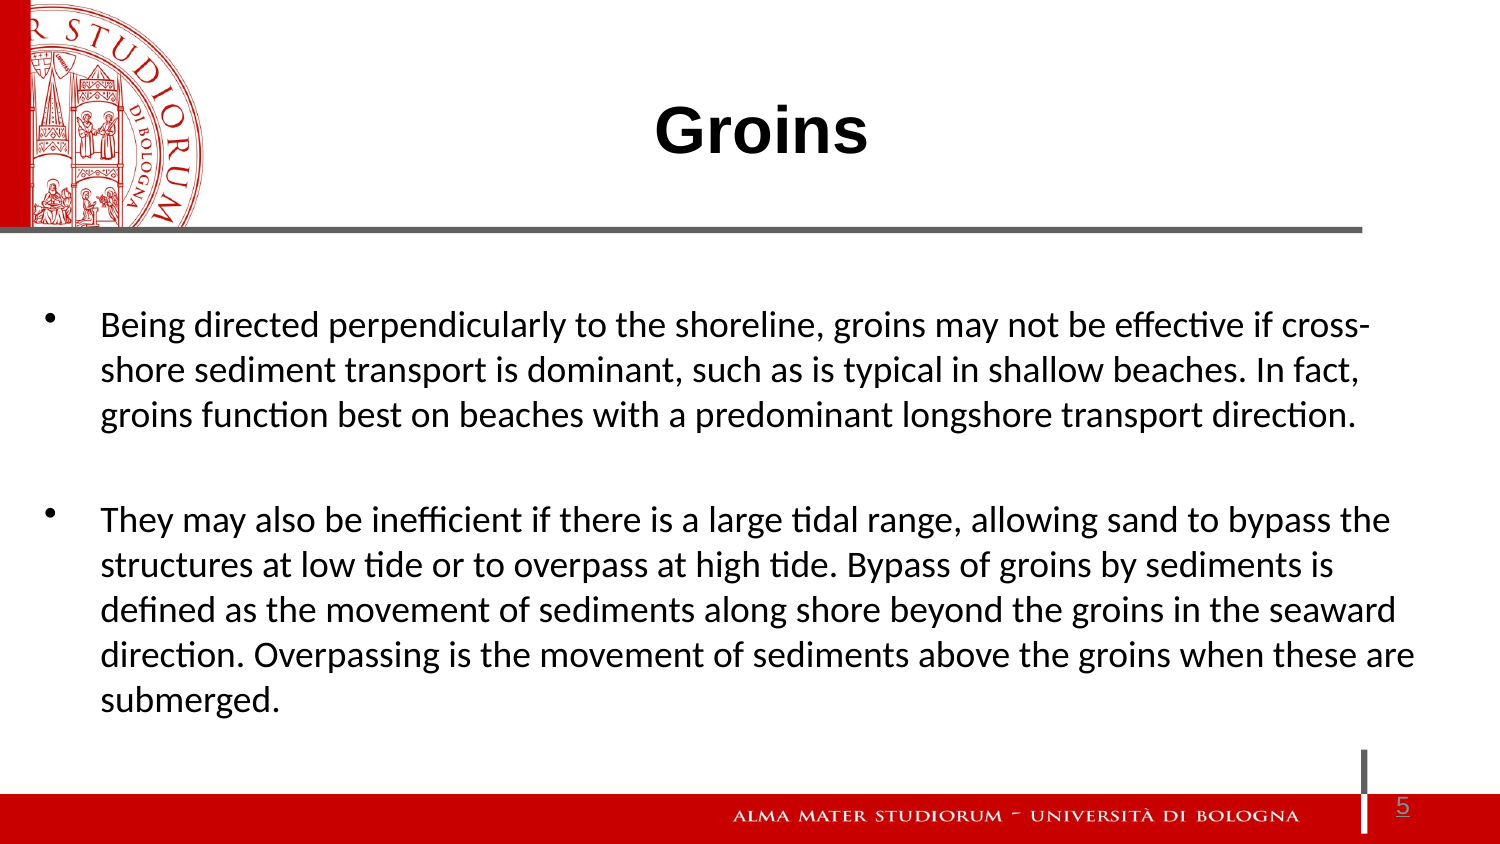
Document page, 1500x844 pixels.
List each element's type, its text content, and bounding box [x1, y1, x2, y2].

picture [31, 0, 211, 226]
slide_number 5 [1074, 782, 1425, 827]
picture [0, 794, 1500, 844]
text_box Groins [194, 79, 1329, 174]
list Being directed perpendicularly to the shoreline, groins may not be effective if cross-shore sediment transport is dominant, such as is typical in shallow beaches. In fact, groins function best on beaches with a predominant longshore transport direction. They may also be inefficient if there is a large tidal range, allowing sand to bypass the structures at low tide or to overpass at high tide. Bypass of groins by sediments is defined as the movement of sediments along shore beyond the groins in the seaward direction. Overpassing is the movement of sediments above the groins when these are submerged. [29, 292, 1447, 783]
